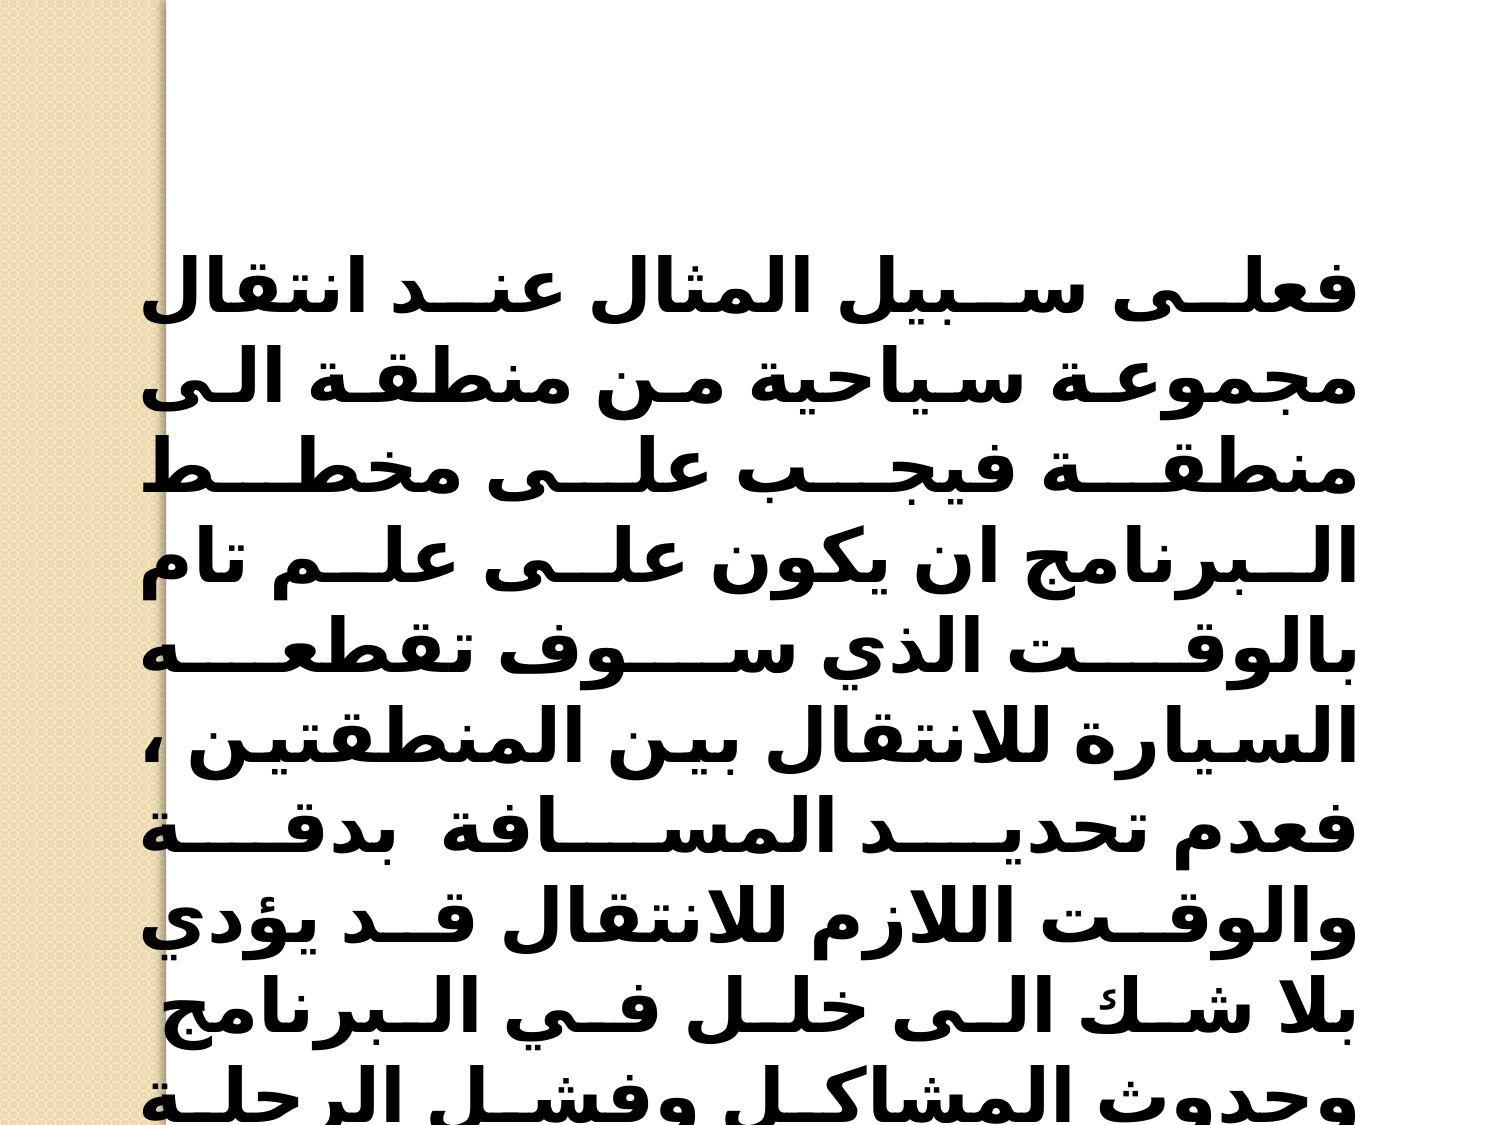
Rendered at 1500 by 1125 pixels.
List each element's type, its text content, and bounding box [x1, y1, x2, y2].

text_box فعلى سبيل المثال عند انتقال مجموعة سياحية من منطقة الى منطقة فيجب على مخطط البرنامج ان يكون على علم تام بالوقت الذي سوف تقطعه السيارة للانتقال بين المنطقتين ، فعدم تحديد المسافة بدقة والوقت اللازم للانتقال قد يؤدي بلا شك الى خلل في البرنامج وحدوث المشاكل وفشل الرحلة وبالتالي السمعة السيئة وخسارة العملاء . [123, 230, 1376, 1125]
